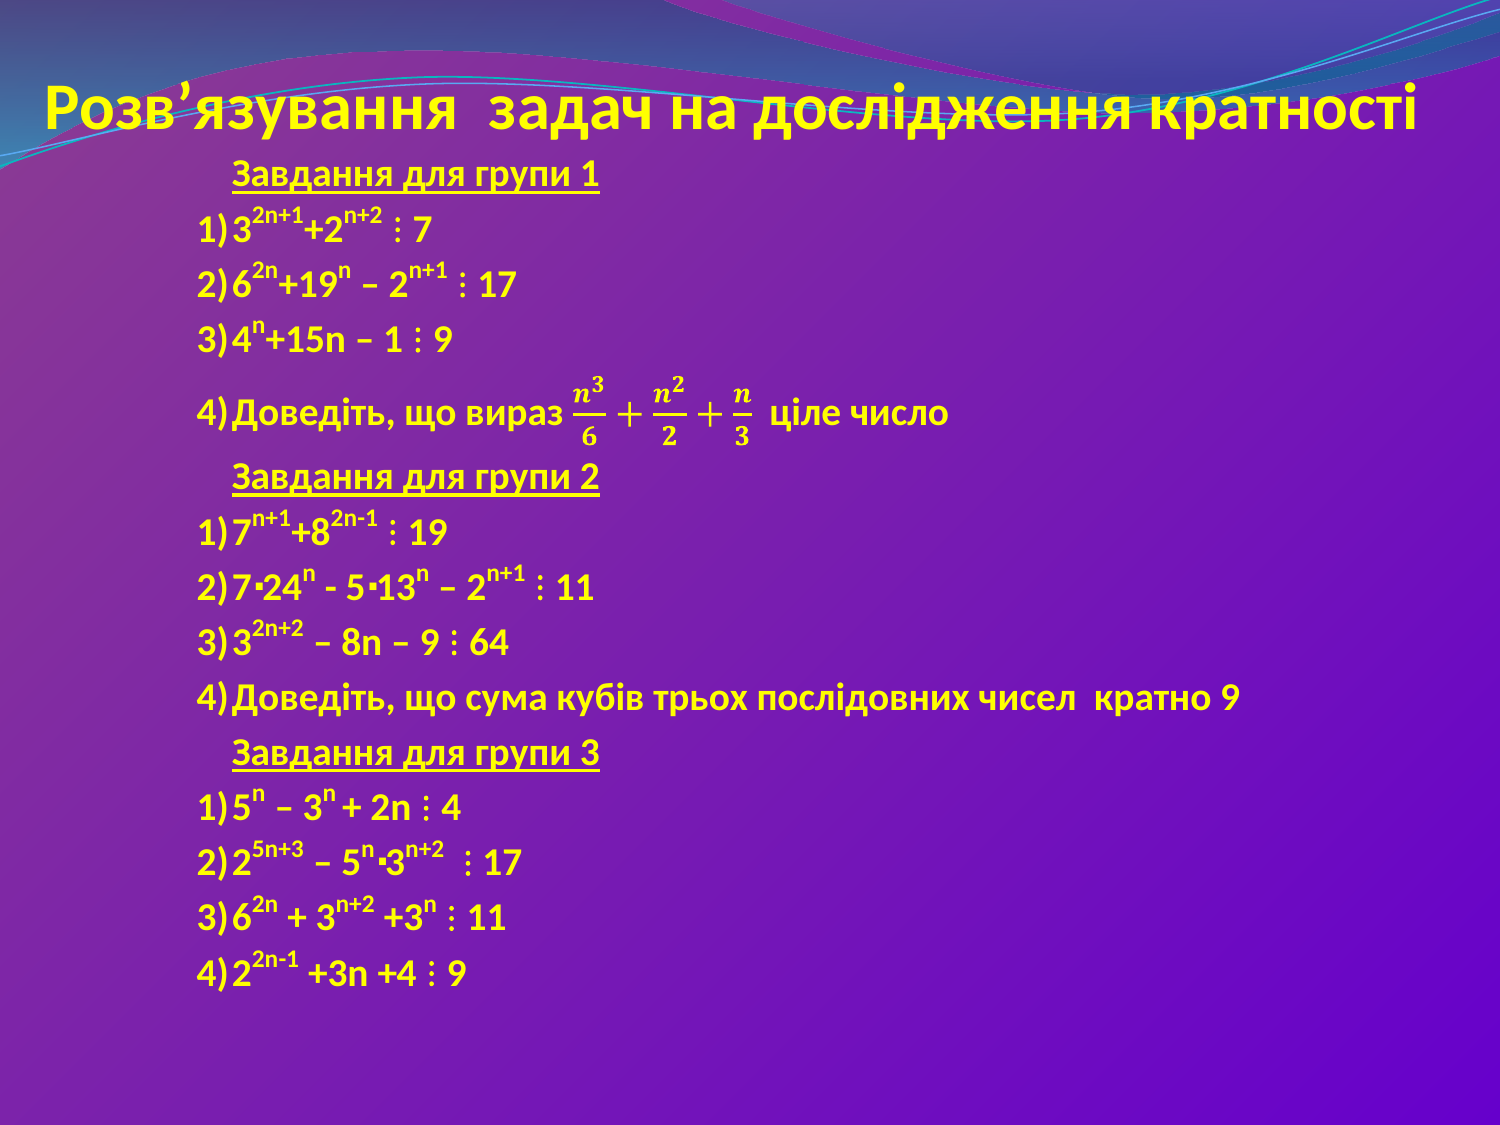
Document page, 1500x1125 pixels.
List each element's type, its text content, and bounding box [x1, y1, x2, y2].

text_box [189, 149, 1500, 1056]
text_box Розв’язування задач на дослідження кратності [29, 55, 1465, 150]
